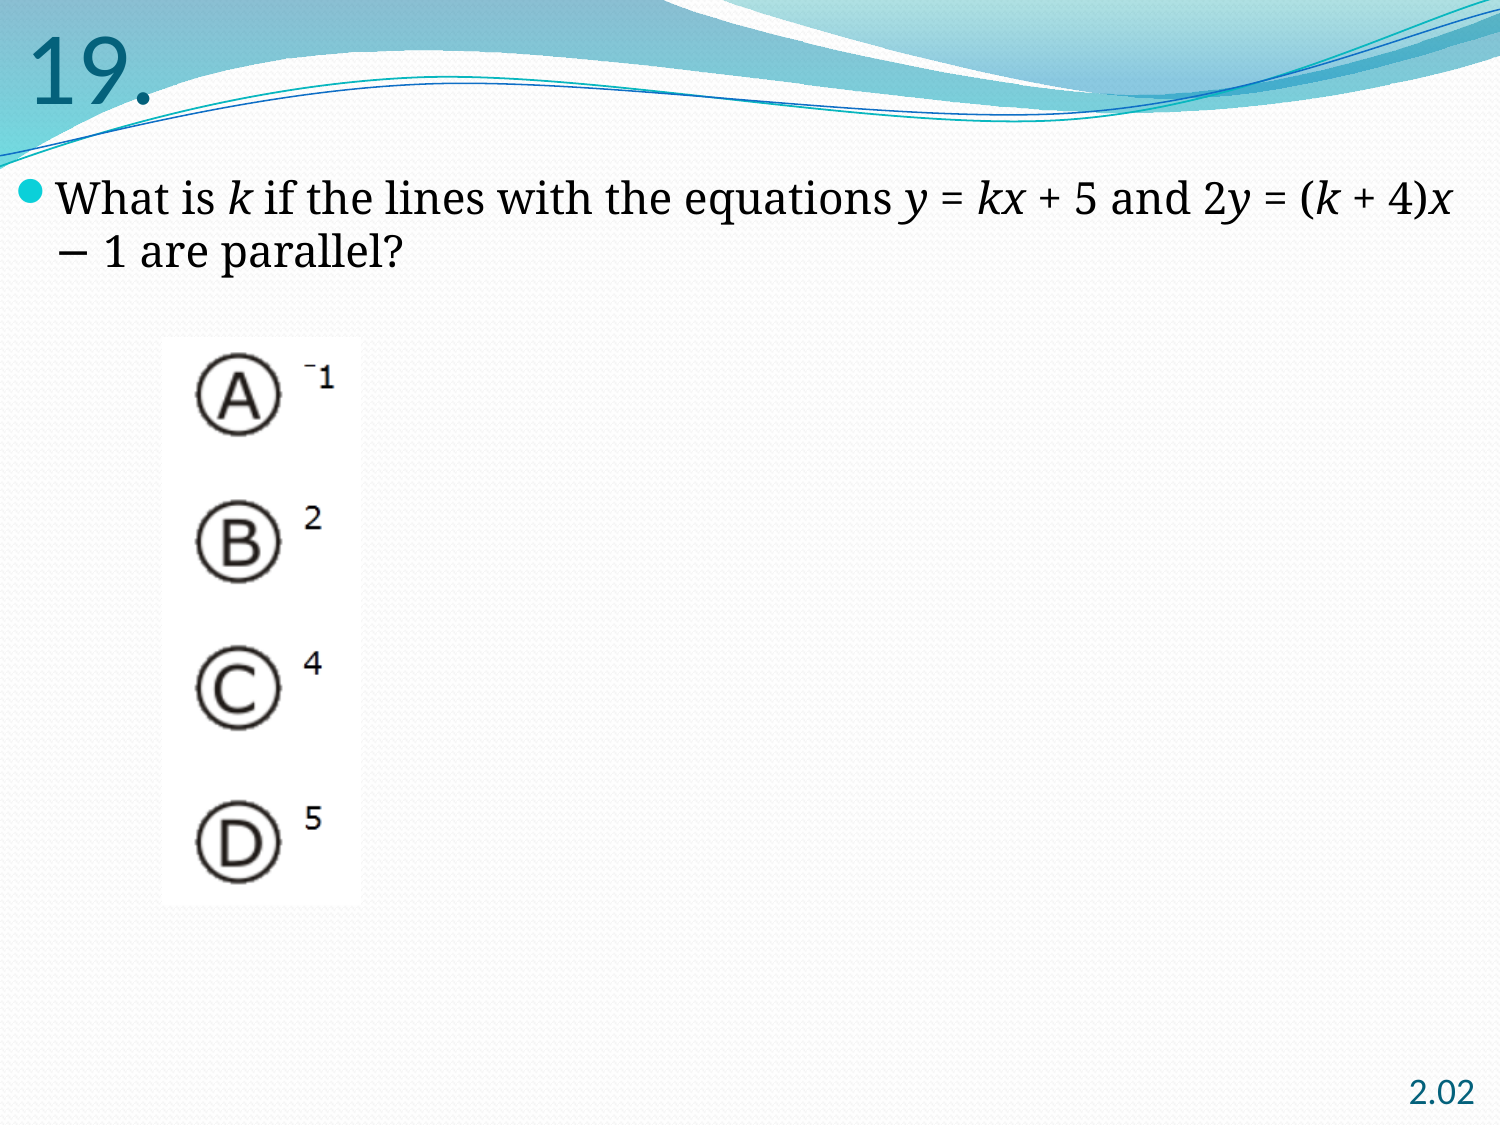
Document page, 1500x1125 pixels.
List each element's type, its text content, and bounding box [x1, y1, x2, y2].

title 19. [24, 0, 1375, 125]
text_box 2.02 [124, 924, 1475, 1113]
picture [162, 337, 362, 905]
list What is k if the lines with the equations y = kx + 5 and 2y = (k + 4)x − 1 are parallel? [0, 162, 1488, 338]
